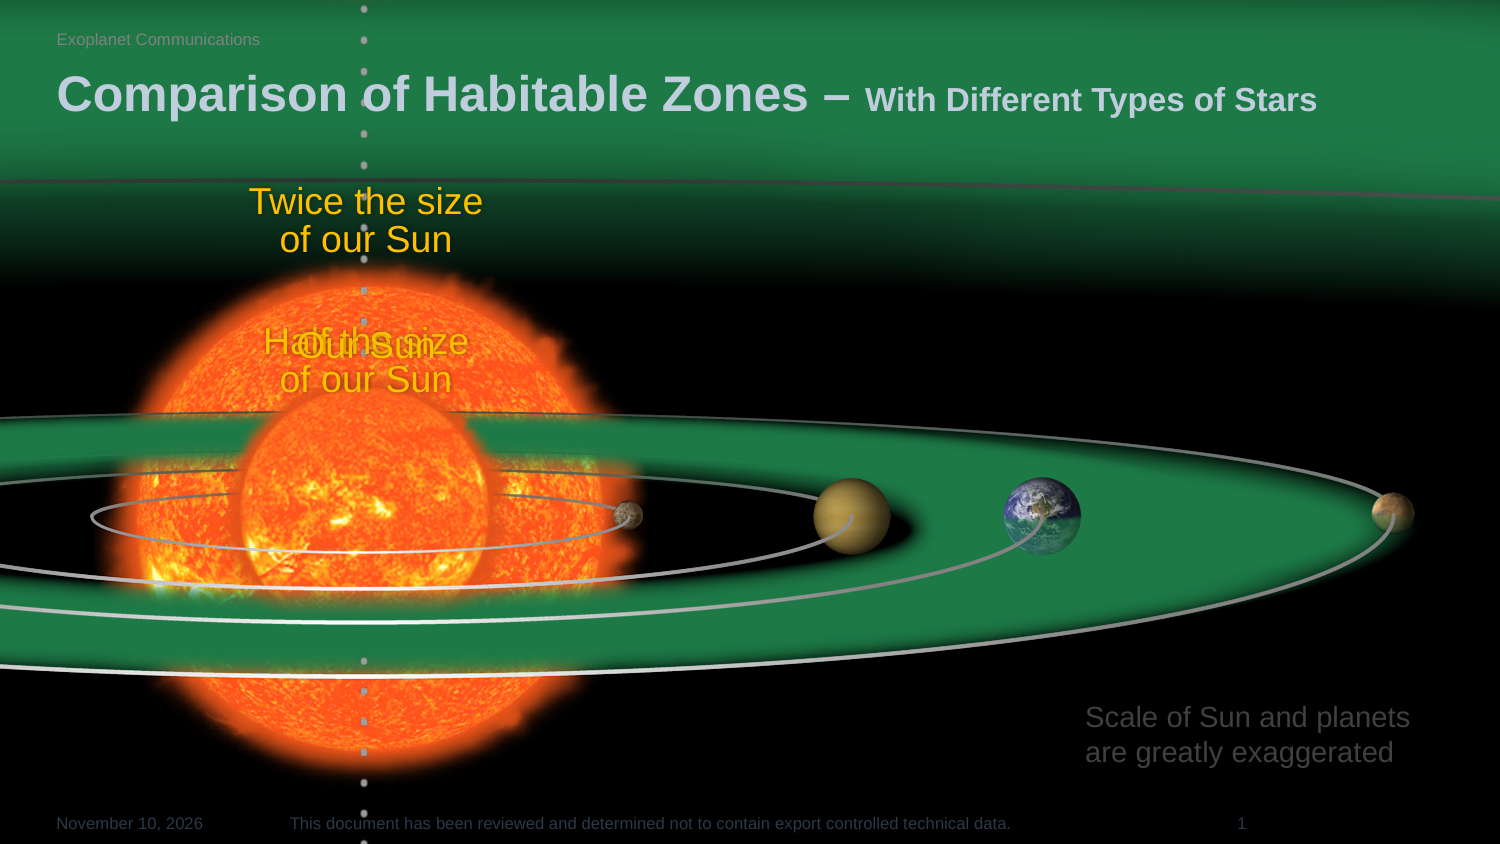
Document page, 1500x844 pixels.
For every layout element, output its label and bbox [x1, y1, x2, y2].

text_box [758, 0, 1500, 114]
picture [0, 0, 1500, 844]
